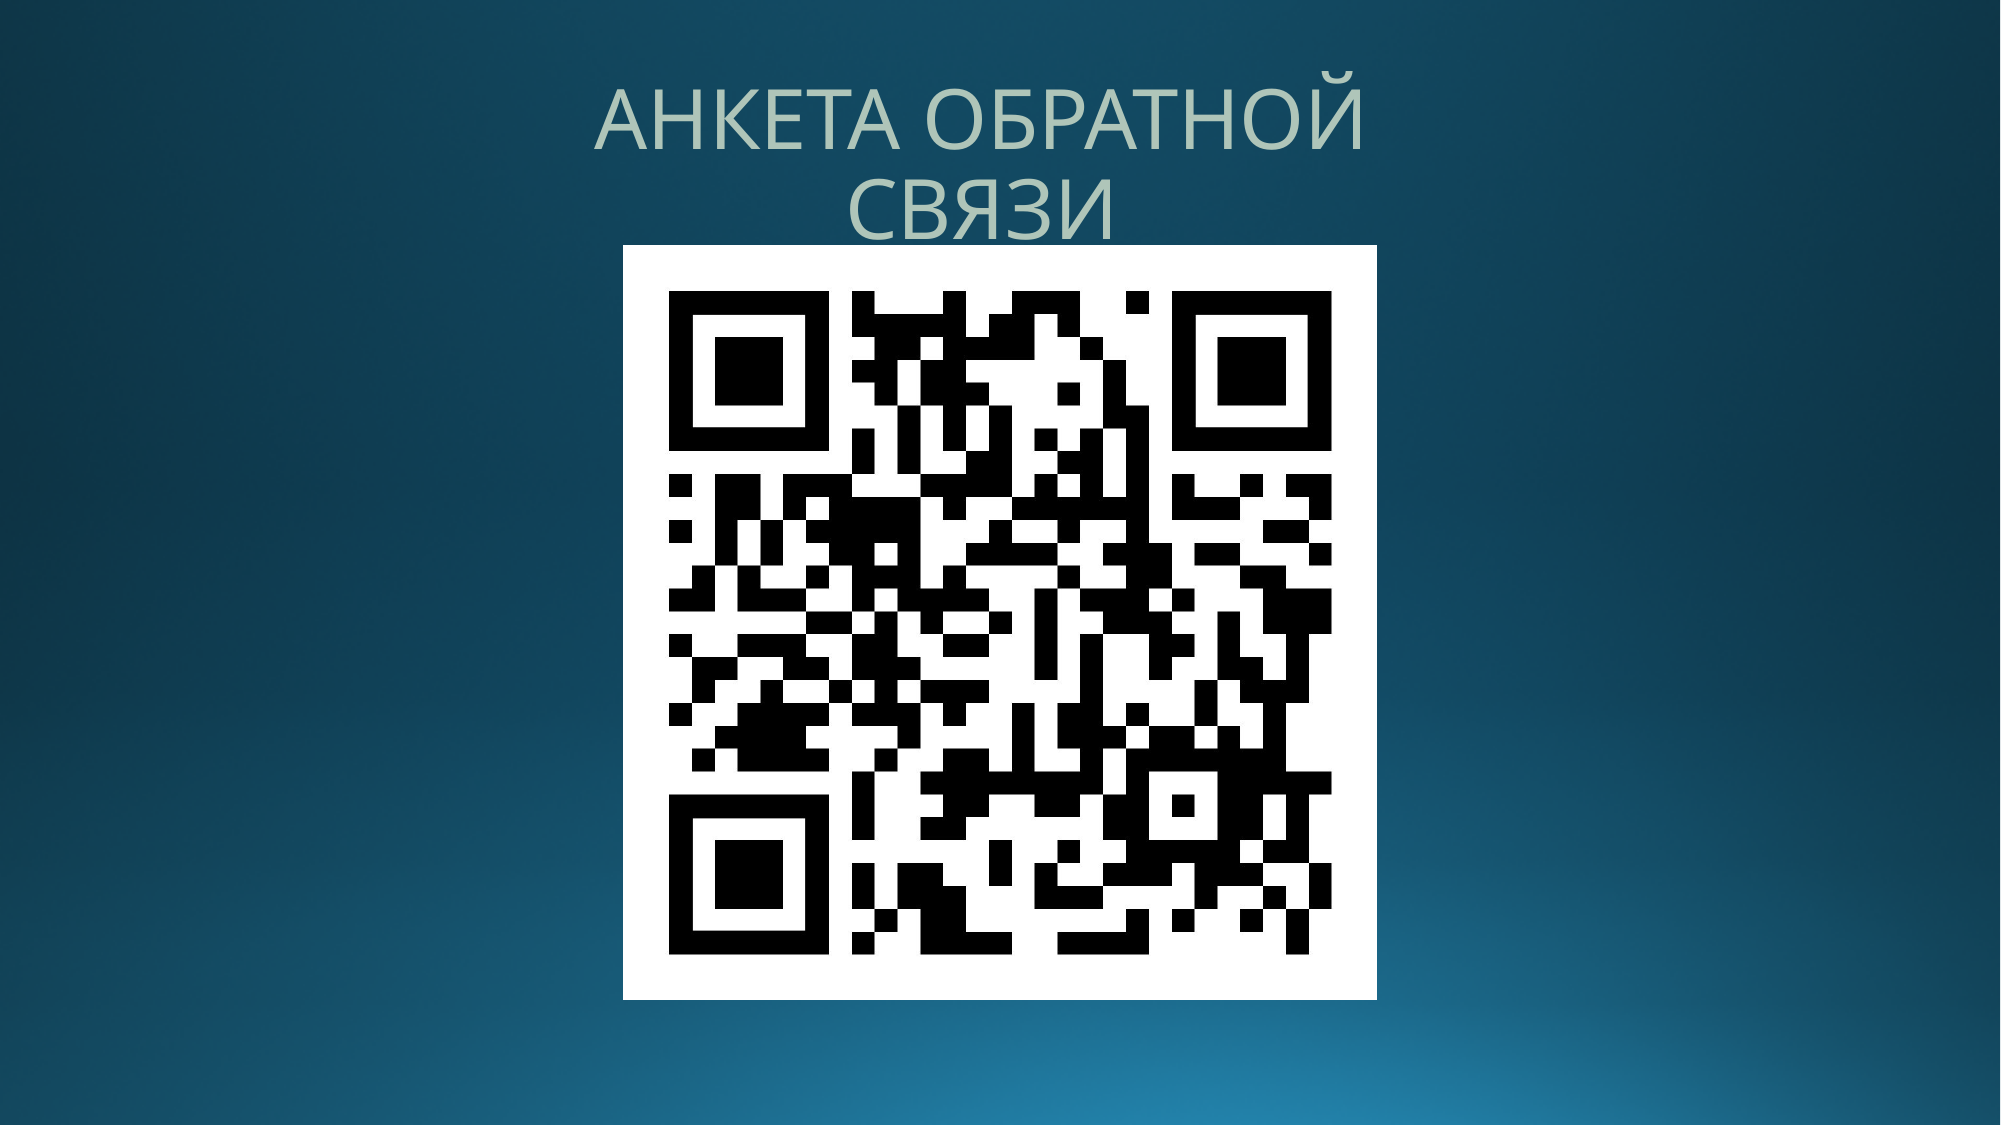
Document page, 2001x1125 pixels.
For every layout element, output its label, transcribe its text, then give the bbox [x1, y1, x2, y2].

picture [0, 0, 2001, 1125]
title АНКЕТА ОБРАТНОЙ СВЯЗИ [530, 69, 1434, 176]
